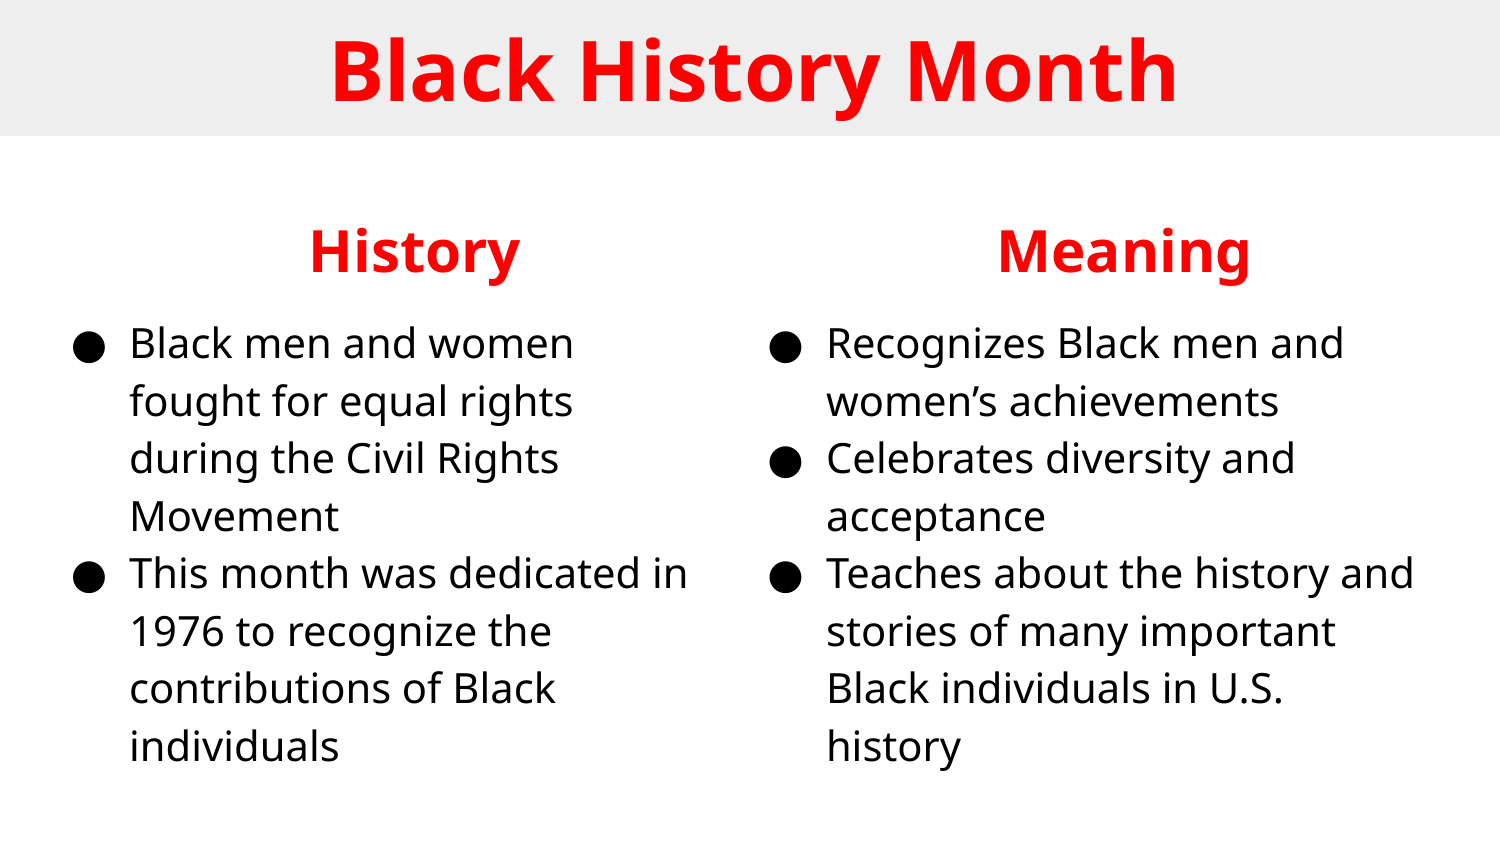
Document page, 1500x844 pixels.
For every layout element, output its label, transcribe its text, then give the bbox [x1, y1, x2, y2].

list Meaning Recognizes Black men and women’s achievements Celebrates diversity and acceptance Teaches about the history and stories of many important Black individuals in U.S. history [735, 189, 1438, 810]
list History Black men and women fought for equal rights during the Civil Rights Movement This month was dedicated in 1976 to recognize the contributions of Black individuals [39, 189, 716, 810]
title Black History Month [0, 0, 1500, 136]
